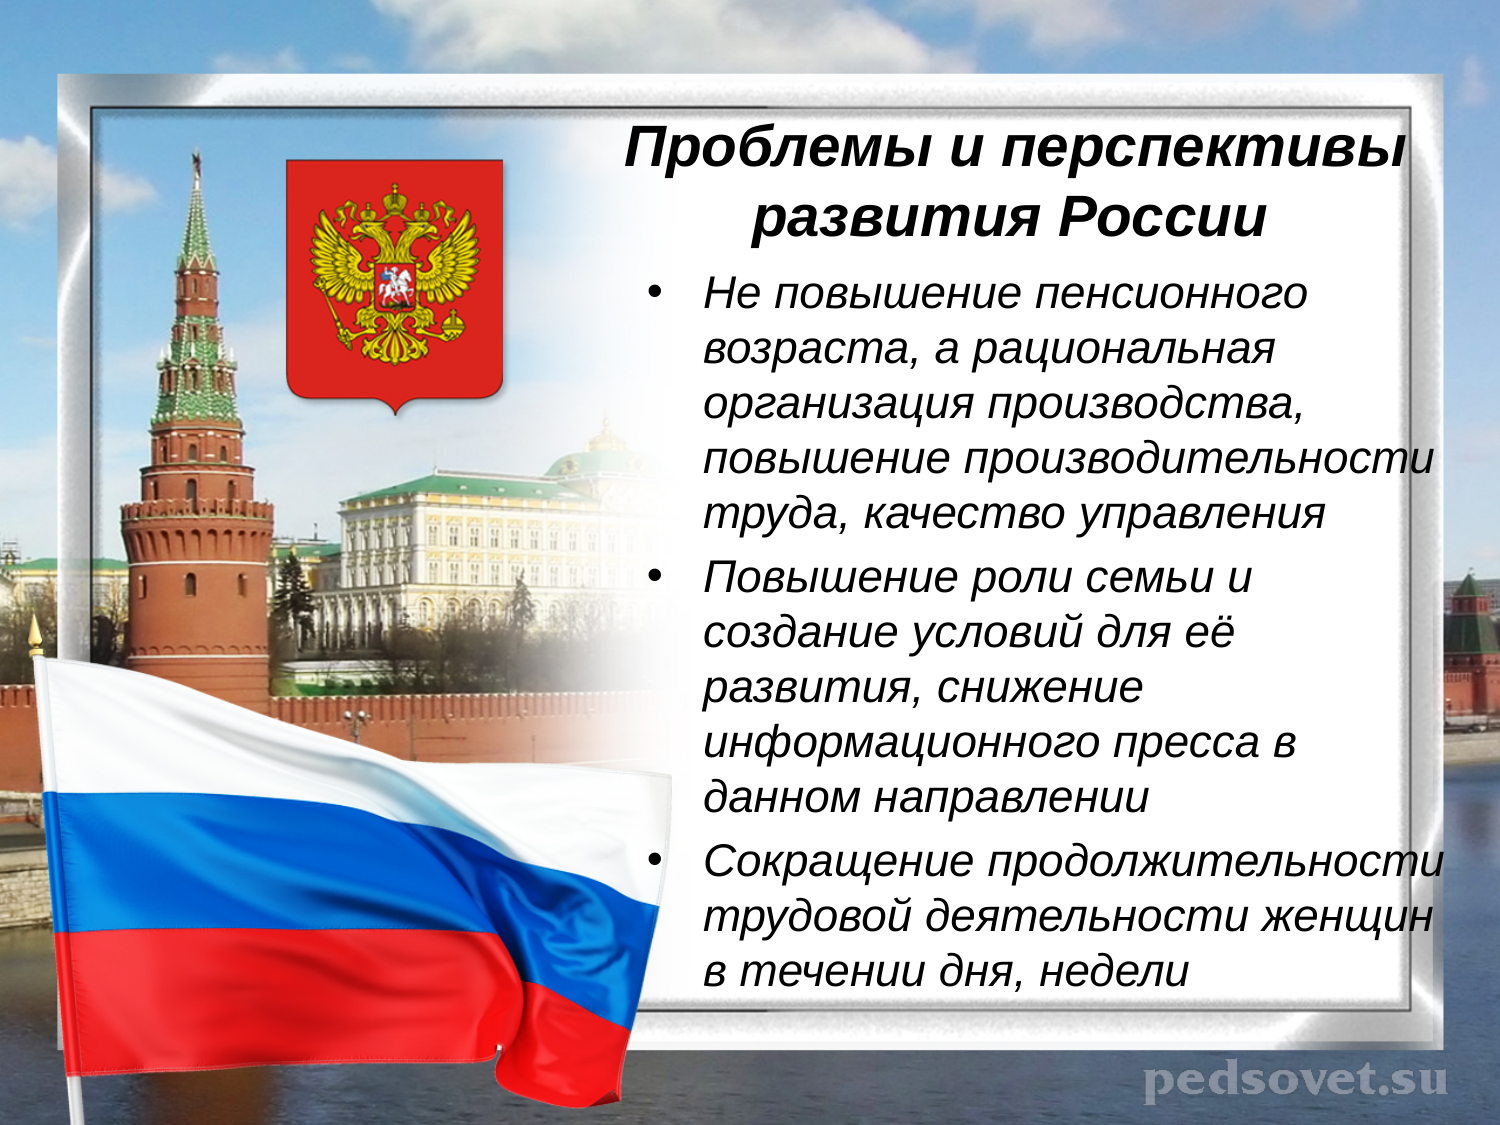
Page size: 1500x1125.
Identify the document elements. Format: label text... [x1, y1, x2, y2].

list Не повышение пенсионного возраста, а рациональная организация производства, повышение производительности труда, качество управления Повышение роли семьи и создание условий для её развития, снижение информационного пресса в данном направлении Сокращение продолжительности трудовой деятельности женщин в течении дня, недели [631, 255, 1471, 1071]
title Проблемы и перспективы развития России [596, 66, 1424, 256]
picture [0, 0, 1500, 1125]
